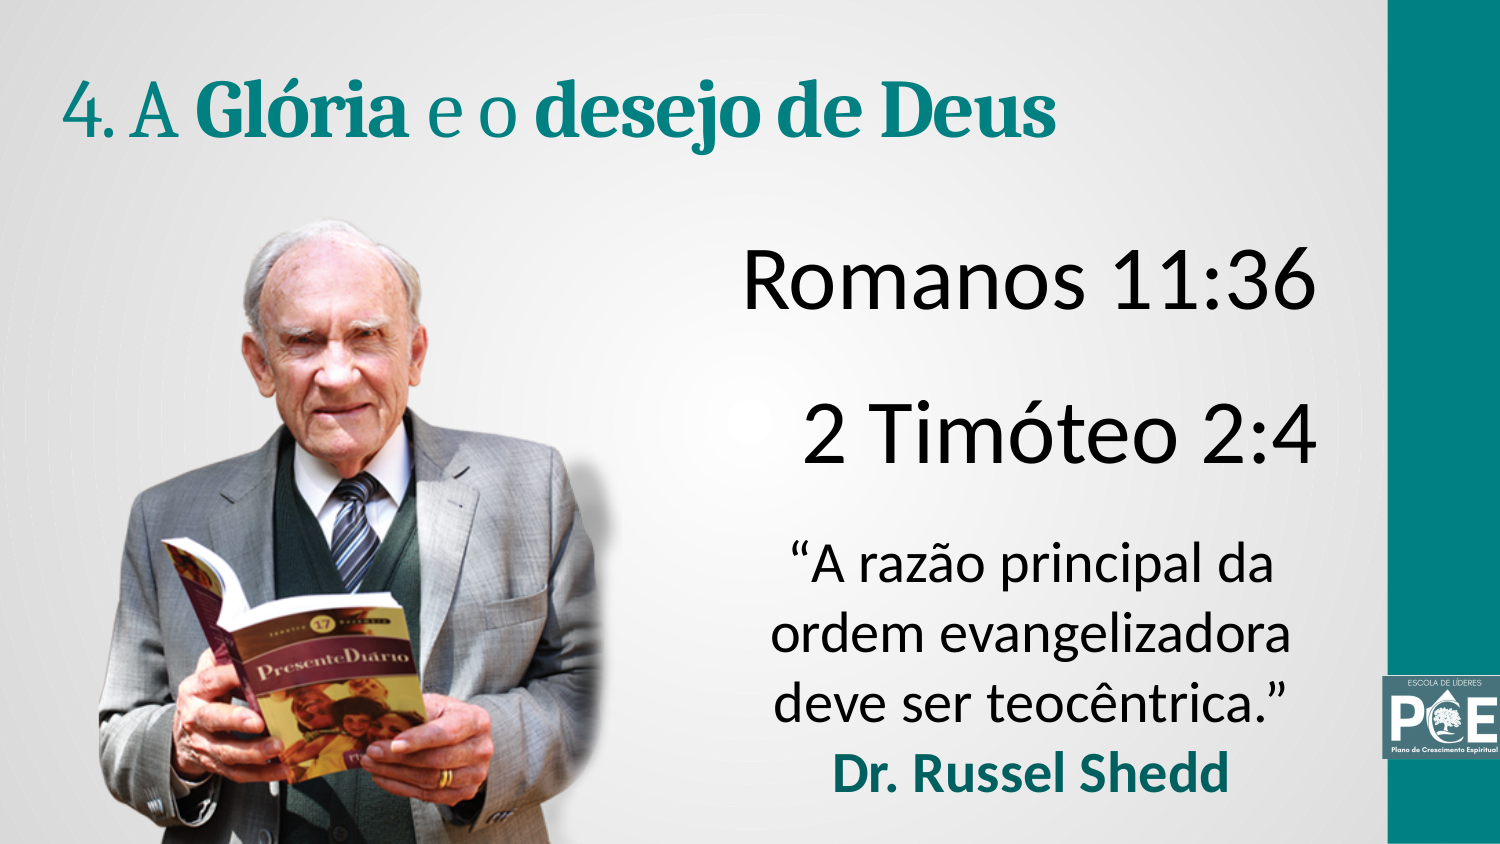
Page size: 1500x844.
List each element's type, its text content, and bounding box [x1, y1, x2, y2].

title 4. A Glória e o desejo de Deus [53, 33, 1364, 175]
picture [1382, 675, 1500, 759]
text_box Romanos 11:36 2 Timóteo 2:4 [119, 167, 1327, 490]
text_box “A razão principal da ordem evangelizadora deve ser teocêntrica.” Dr. Russel Shedd [736, 517, 1327, 812]
picture [74, 200, 622, 844]
